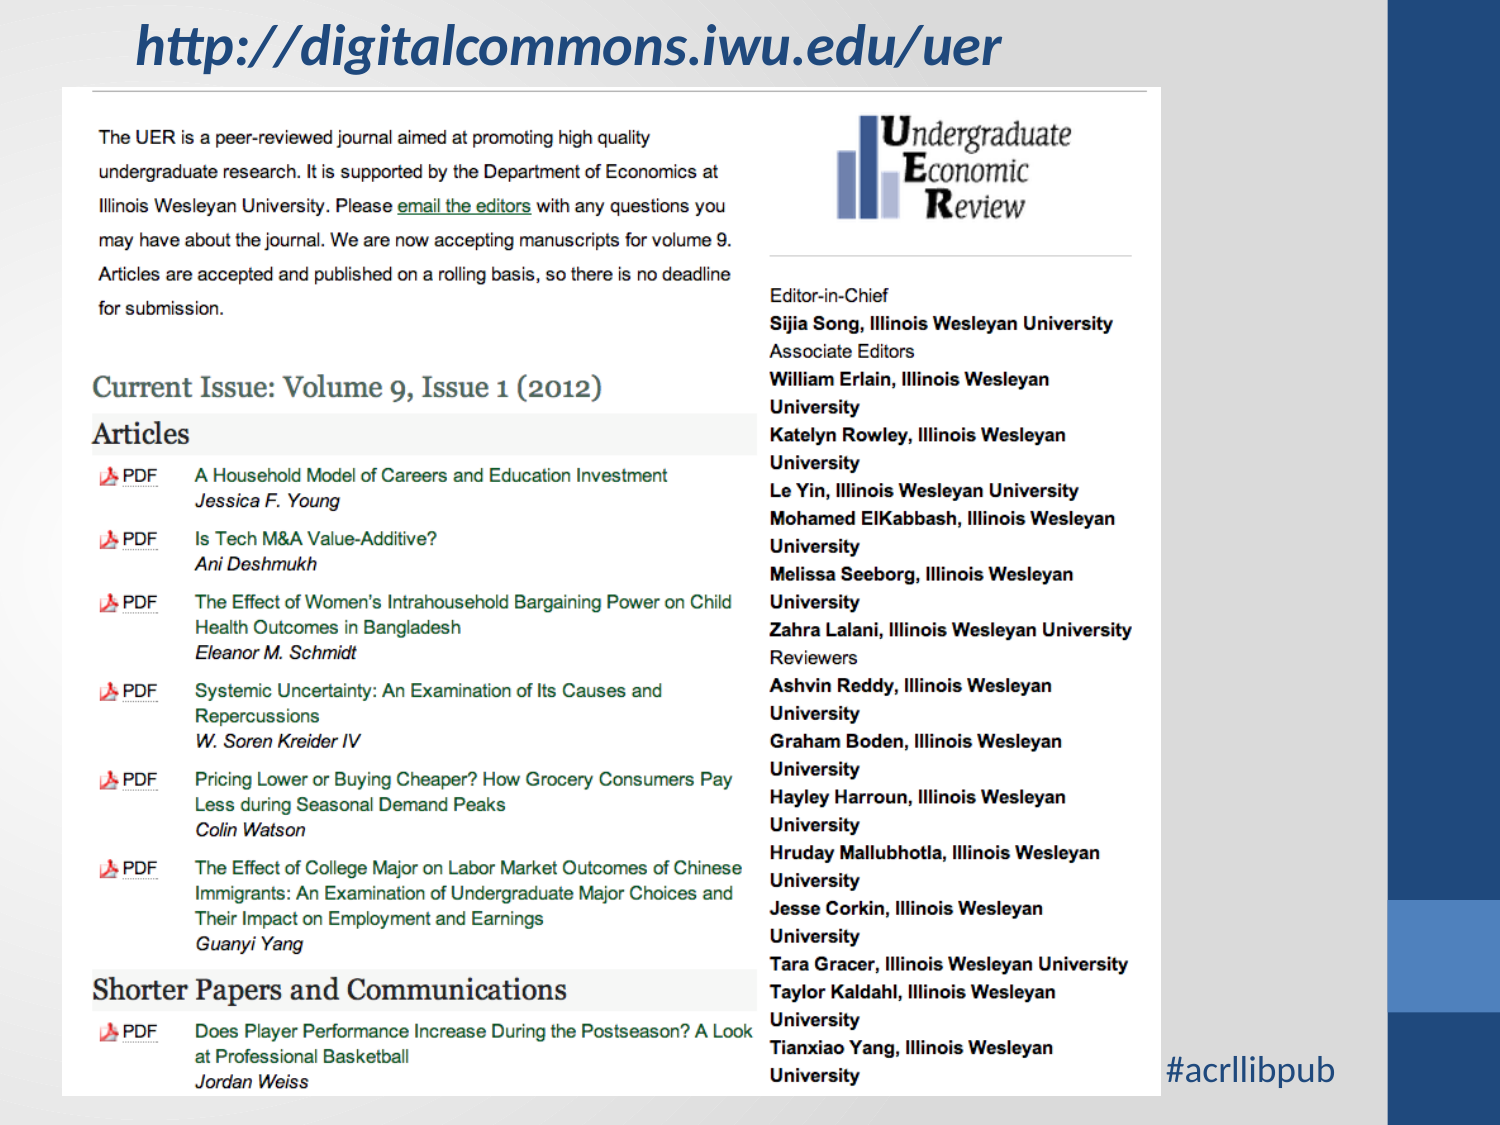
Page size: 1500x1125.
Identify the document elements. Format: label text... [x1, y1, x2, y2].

text_box http://digitalcommons.iwu.edu/uer [62, 0, 1075, 84]
picture [61, 86, 1161, 1096]
text_box #acrllibpub [1170, 1037, 1351, 1098]
